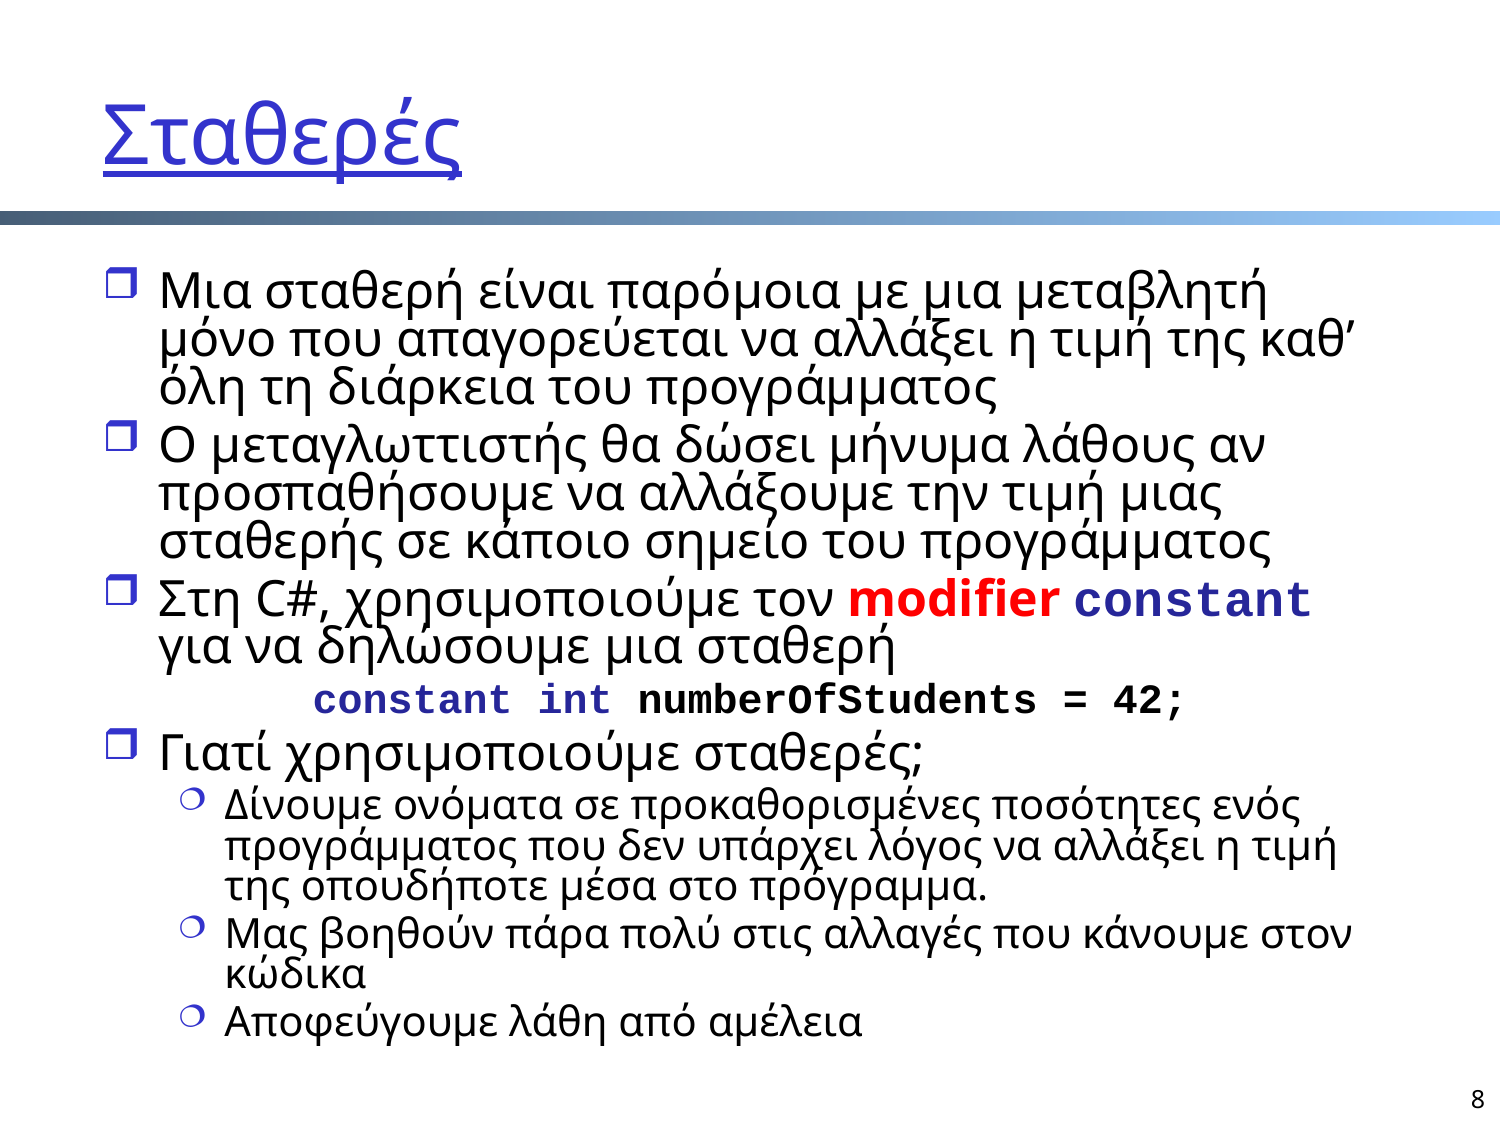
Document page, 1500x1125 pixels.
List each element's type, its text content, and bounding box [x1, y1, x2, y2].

slide_number 8 [1150, 1049, 1500, 1125]
list Μια σταθερή είναι παρόμοια με μια μεταβλητή μόνο που απαγορεύεται να αλλάξει η τιμή της καθ’ όλη τη διάρκεια του προγράμματος Ο μεταγλωττιστής θα δώσει μήνυμα λάθους αν προσπαθήσουμε να αλλάξουμε την τιμή μιας σταθερής σε κάποιο σημείο του προγράμματος Στη C#, χρησιμοποιούμε τον modifier constant για να δηλώσουμε μια σταθερή constant int numberOfStudents = 42; Γιατί χρησιμοποιούμε σταθερές; Δίνουμε ονόματα σε προκαθορισμένες ποσότητες ενός προγράμματος που δεν υπάρχει λόγος να αλλάξει η τιμή της οπουδήποτε μέσα στο πρόγραμμα. Μας βοηθούν πάρα πολύ στις αλλαγές που κάνουμε στον κώδικα Αποφεύγουμε λάθη από αμέλεια [87, 262, 1413, 1075]
title Σταθερές [87, 37, 1363, 225]
